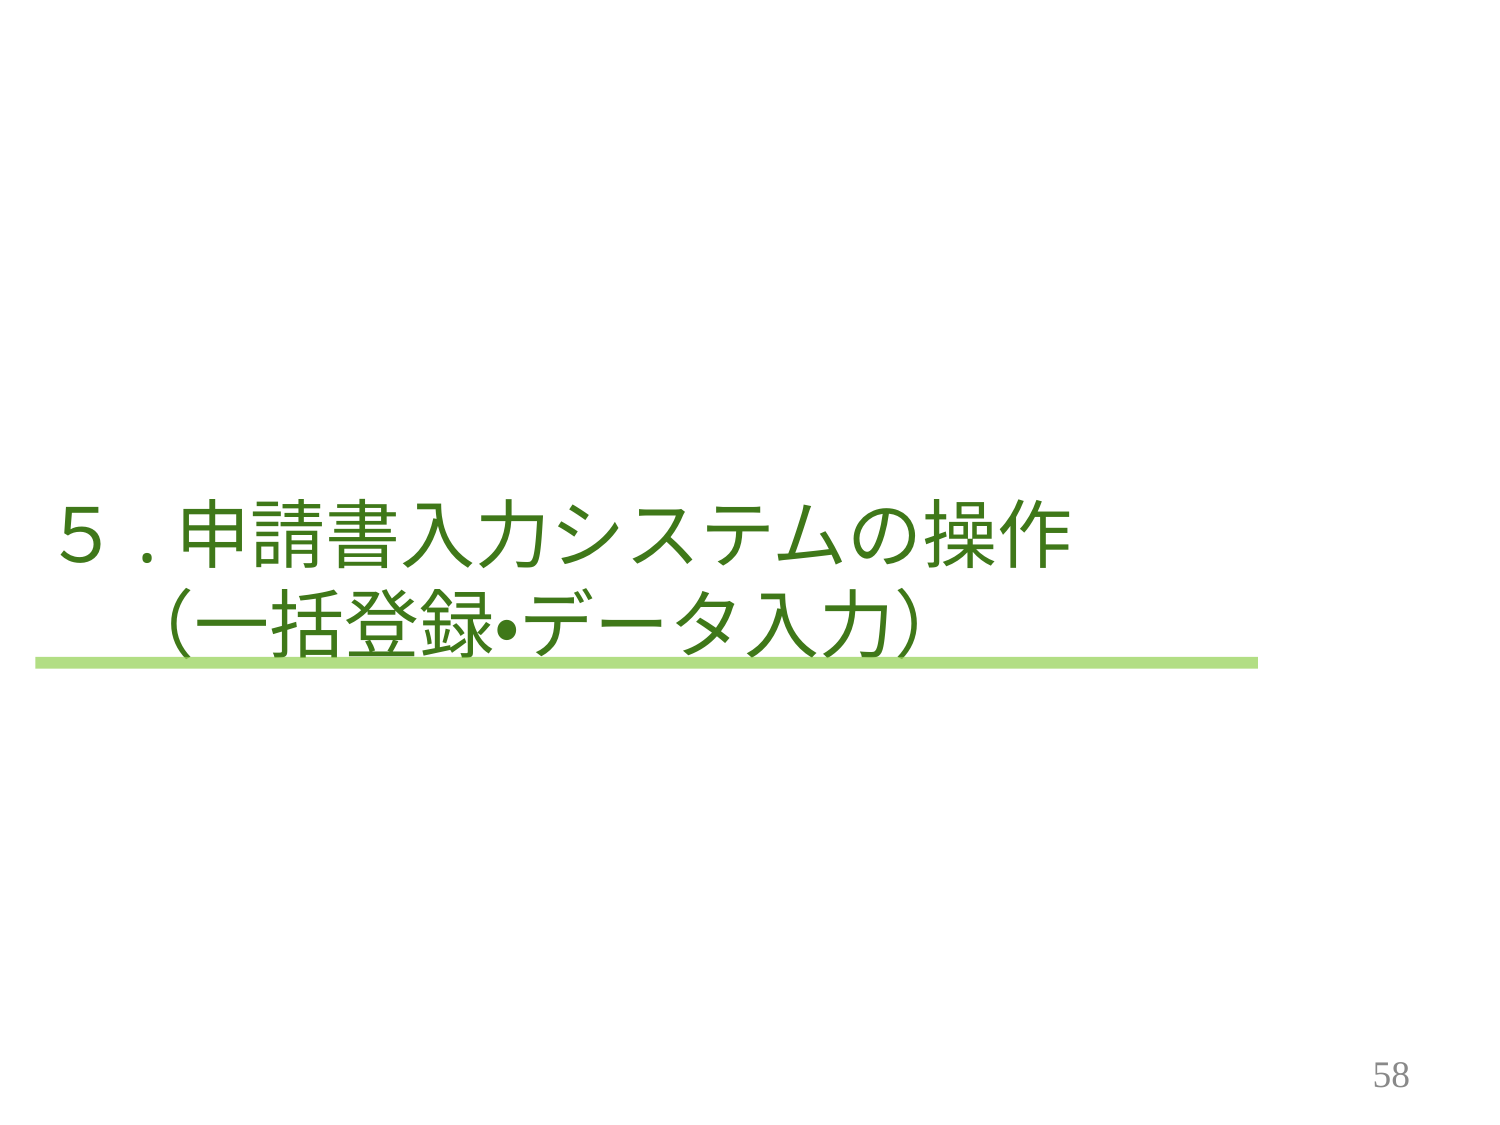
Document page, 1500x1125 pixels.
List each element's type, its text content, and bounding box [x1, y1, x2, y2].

text_box ５.申請書入力システムの操作 （一括登録・データ入力） [29, 479, 1500, 693]
slide_number 58 [1074, 1042, 1425, 1103]
text_box [33, 655, 1260, 671]
